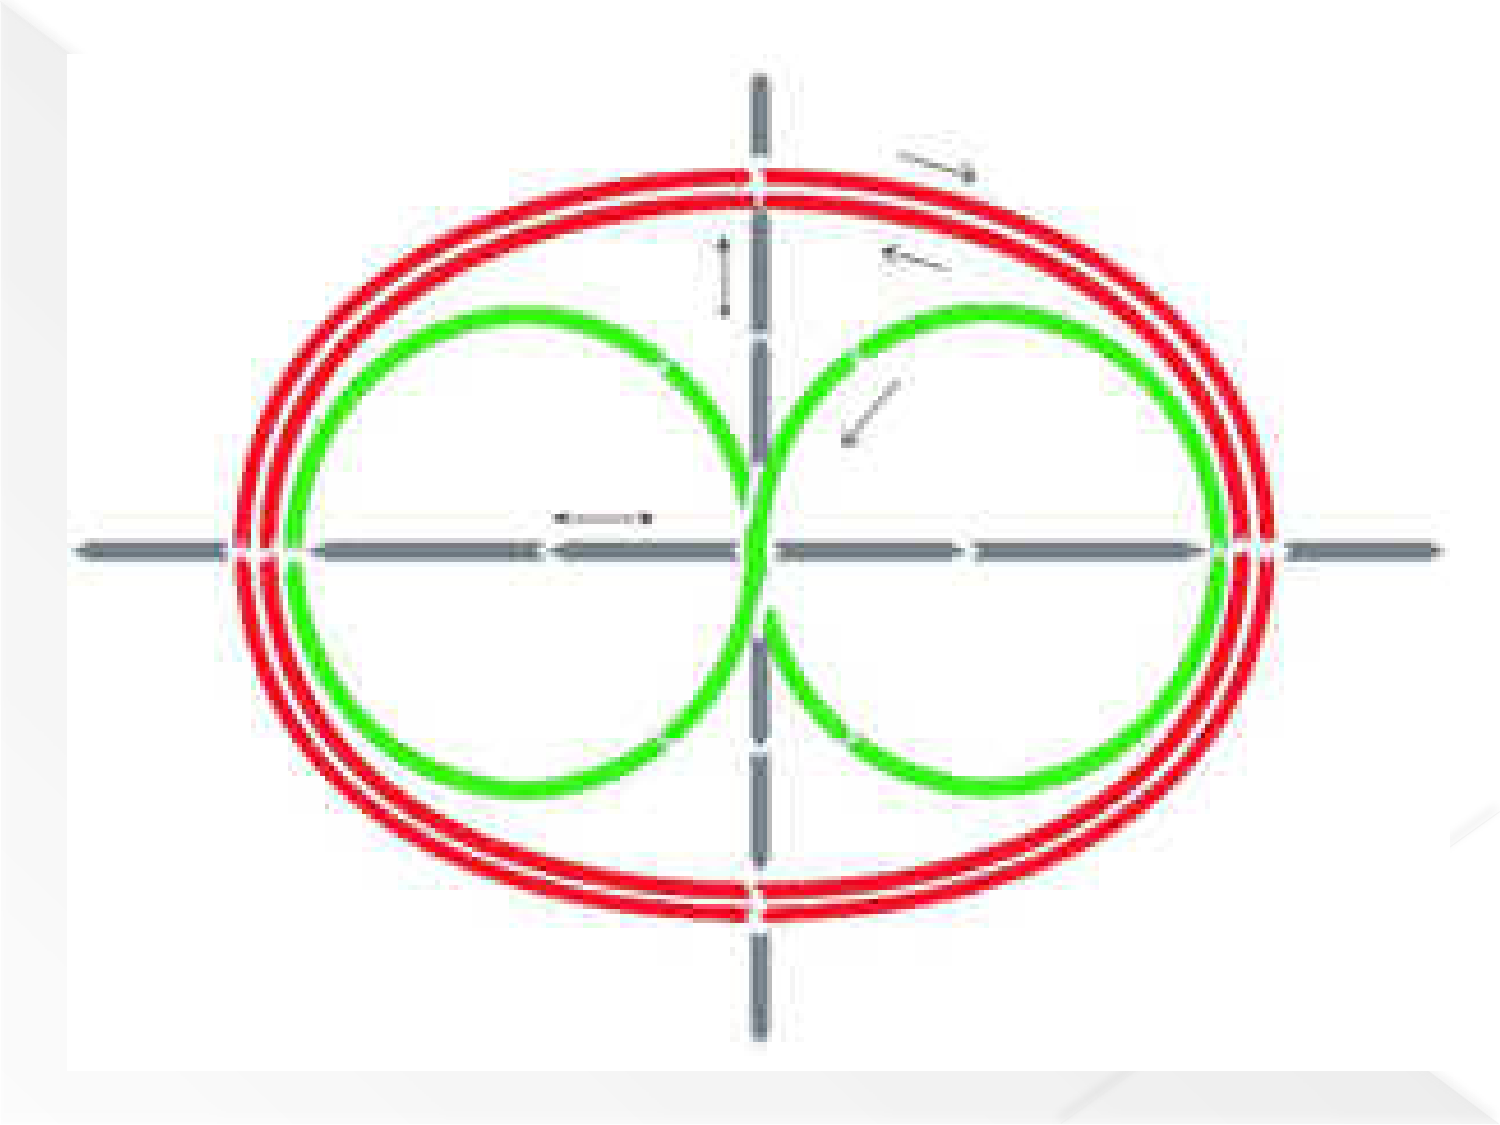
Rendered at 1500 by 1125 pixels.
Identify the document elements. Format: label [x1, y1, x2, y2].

list [66, 54, 1451, 1071]
